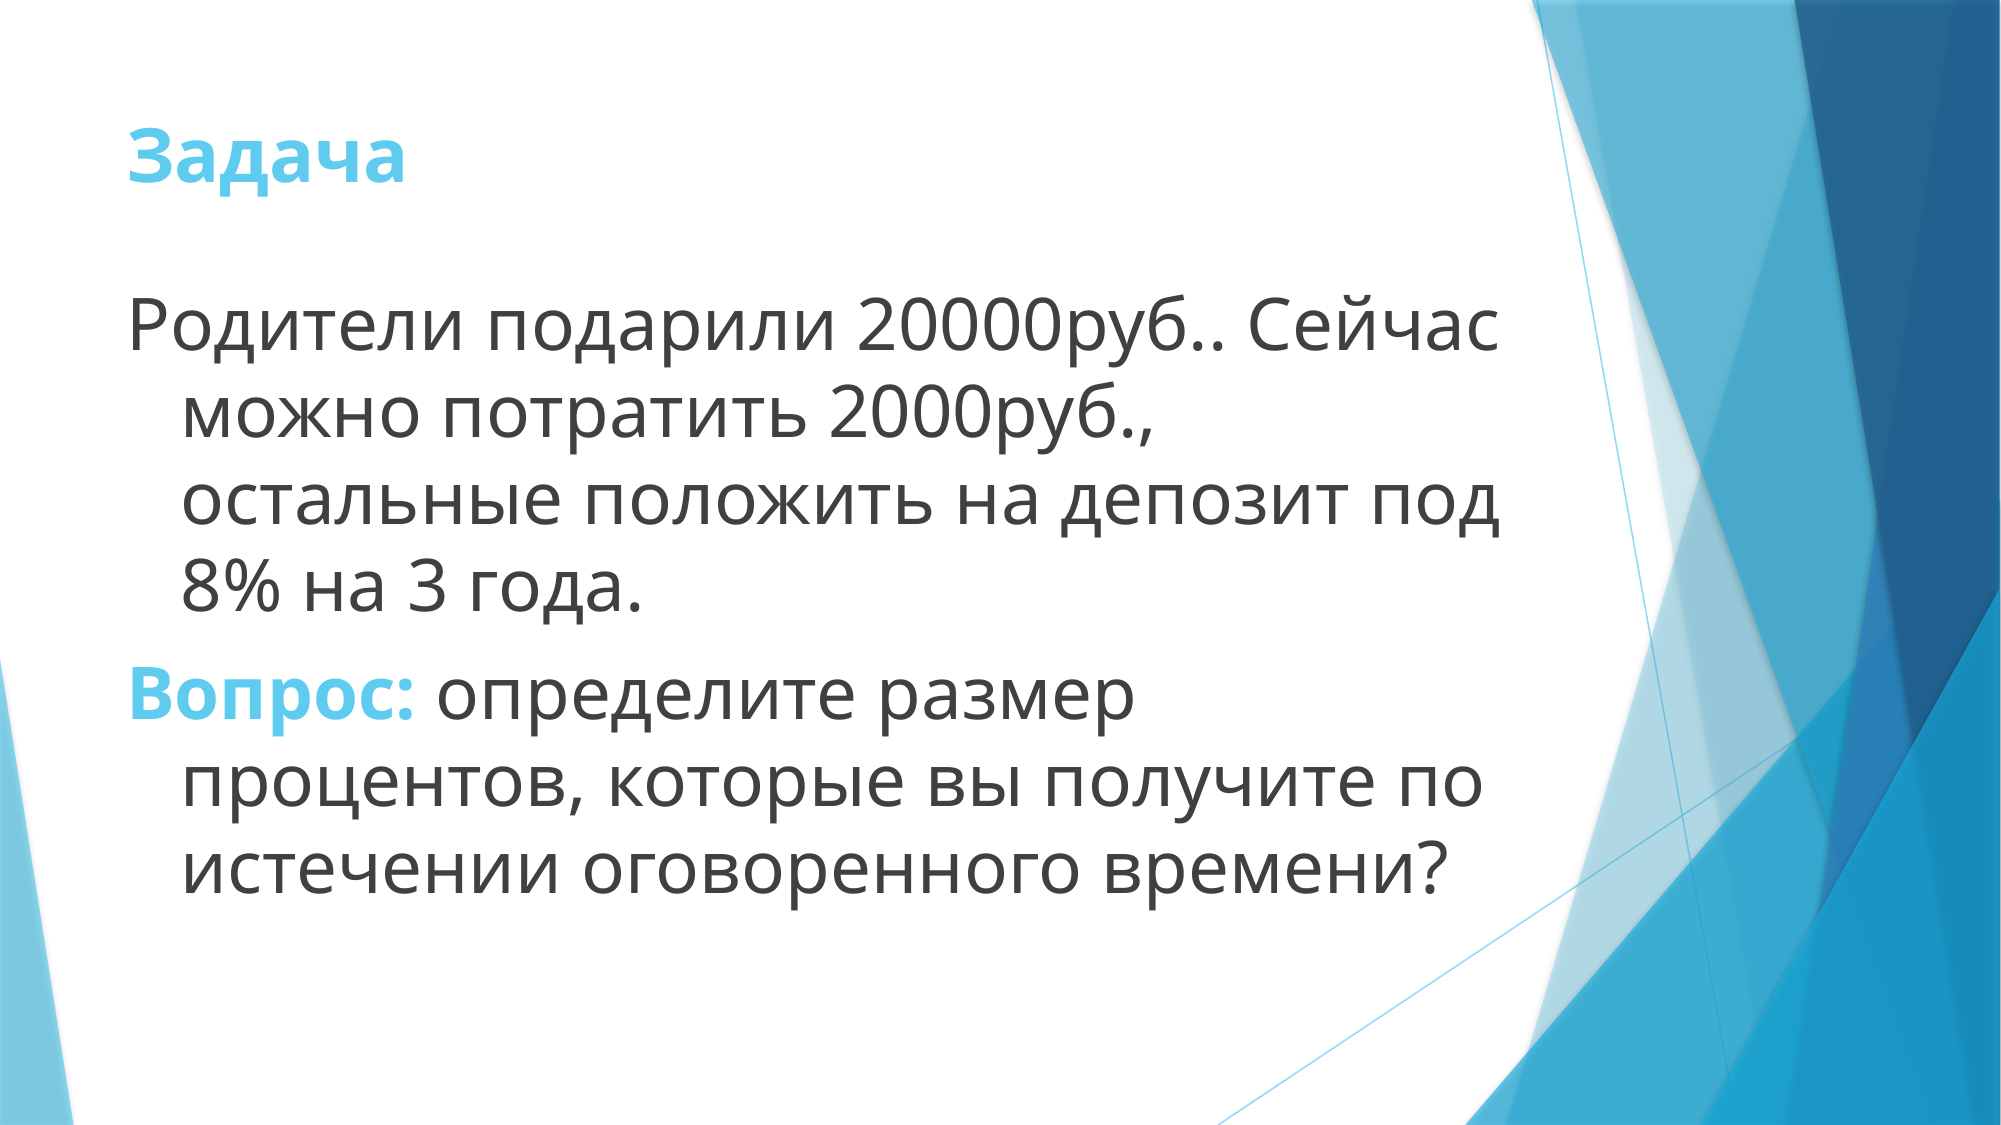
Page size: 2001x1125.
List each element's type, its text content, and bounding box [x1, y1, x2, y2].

list Родители подарили 20000руб.. Сейчас можно потратить 2000руб., остальные положить на депозит под 8% на 3 года. Вопрос: определите размер процентов, которые вы получите по истечении оговоренного времени? [111, 270, 1522, 992]
title Задача [111, 99, 1522, 222]
